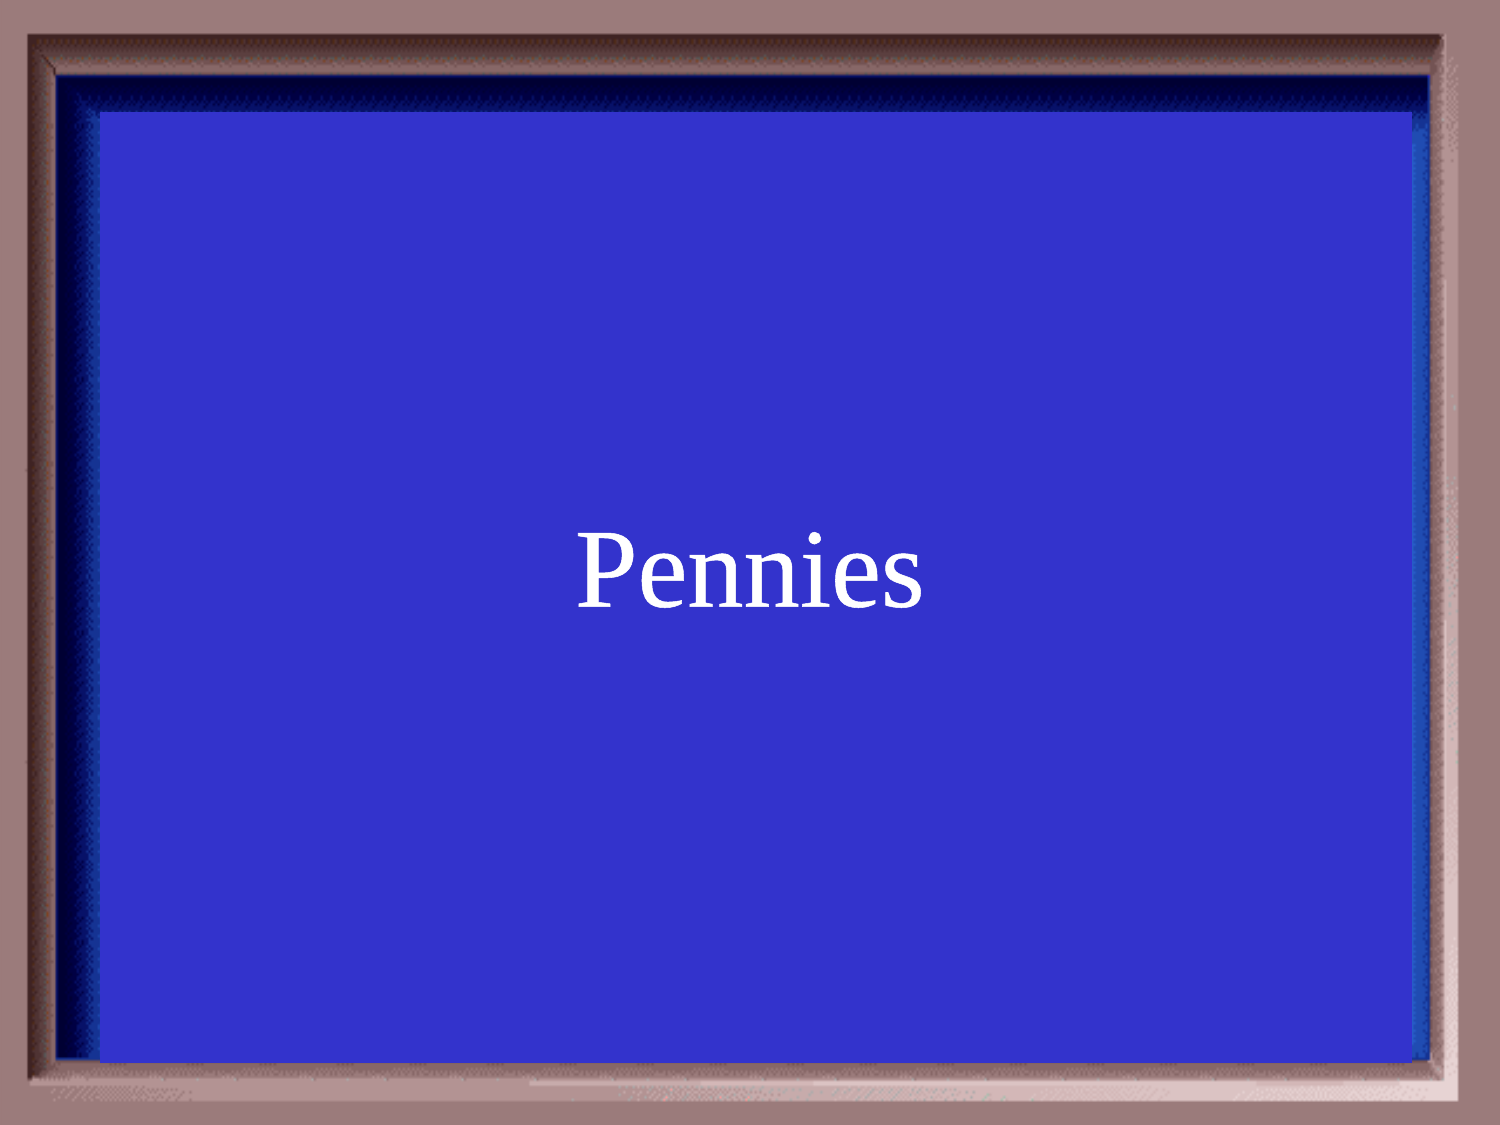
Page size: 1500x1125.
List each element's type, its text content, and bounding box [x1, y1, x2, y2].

text_box [99, 112, 1413, 1063]
picture [0, 0, 1500, 1125]
text_box Pennies [559, 486, 941, 637]
